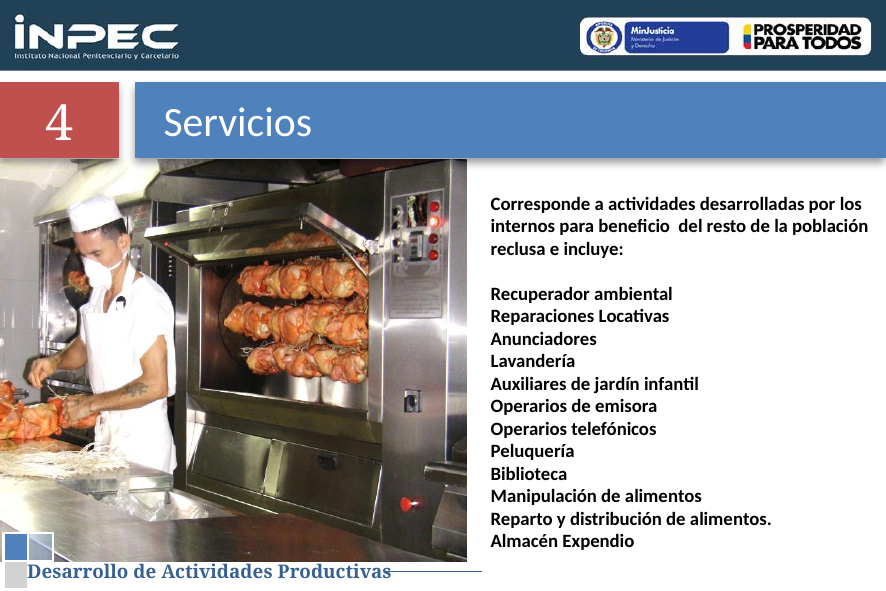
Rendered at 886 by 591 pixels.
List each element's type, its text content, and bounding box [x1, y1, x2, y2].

text_box [135, 82, 886, 158]
text_box [0, 69, 886, 156]
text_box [3, 533, 54, 590]
picture [0, 156, 886, 591]
text_box 4 [0, 82, 119, 158]
picture [0, 0, 886, 69]
text_box Servicios [148, 87, 337, 153]
text_box Desarrollo de Actividades Productivas [57, 570, 407, 590]
text_box Corresponde a actividades desarrolladas por los internos para beneficio del resto de la población reclusa e incluye: Recuperador ambiental Reparaciones Locativas Anunciadores Lavandería Auxiliares de jardín infantil Operarios de emisora Operarios telefónicos Peluquería Biblioteca Manipulación de alimentos Reparto y distribución de alimentos. Almacén Expendio [482, 186, 886, 571]
